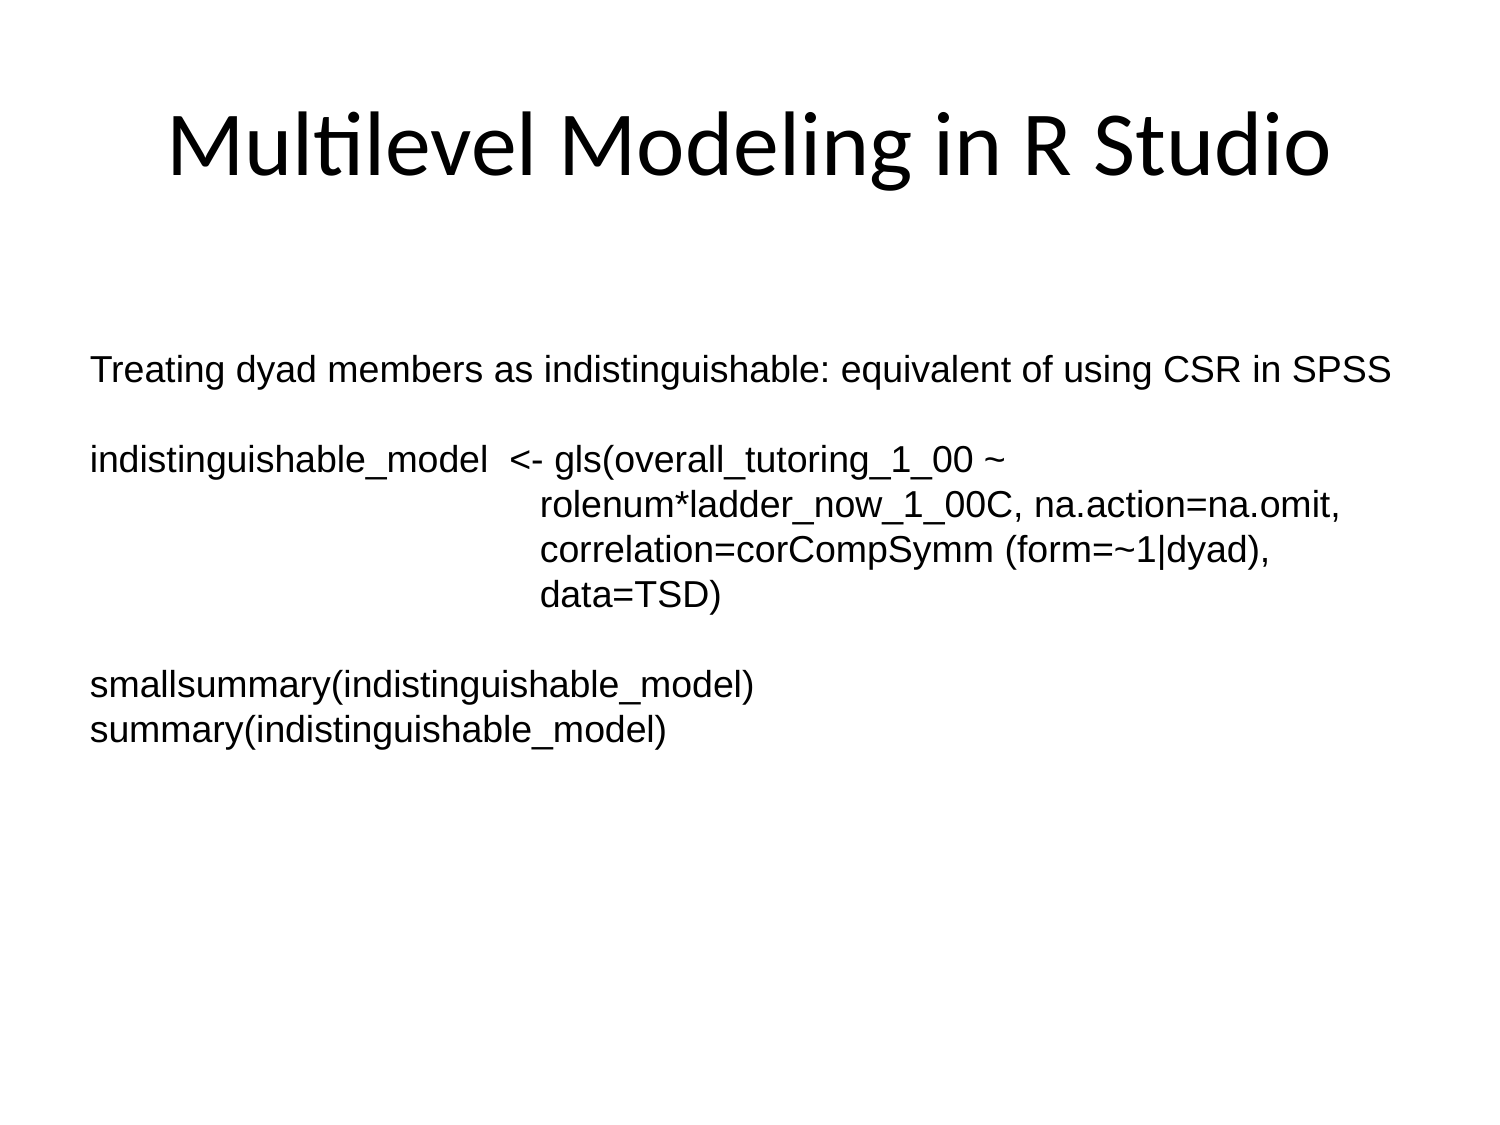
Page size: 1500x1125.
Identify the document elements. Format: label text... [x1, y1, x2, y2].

text_box Treating dyad members as indistinguishable: equivalent of using CSR in SPSS indistinguishable_model <- gls(overall_tutoring_1_00 ~ rolenum*ladder_now_1_00C, na.action=na.omit, correlation=corCompSymm (form=~1|dyad), data=TSD) smallsummary(indistinguishable_model) summary(indistinguishable_model) [74, 337, 1425, 758]
title Multilevel Modeling in R Studio [75, 45, 1425, 233]
